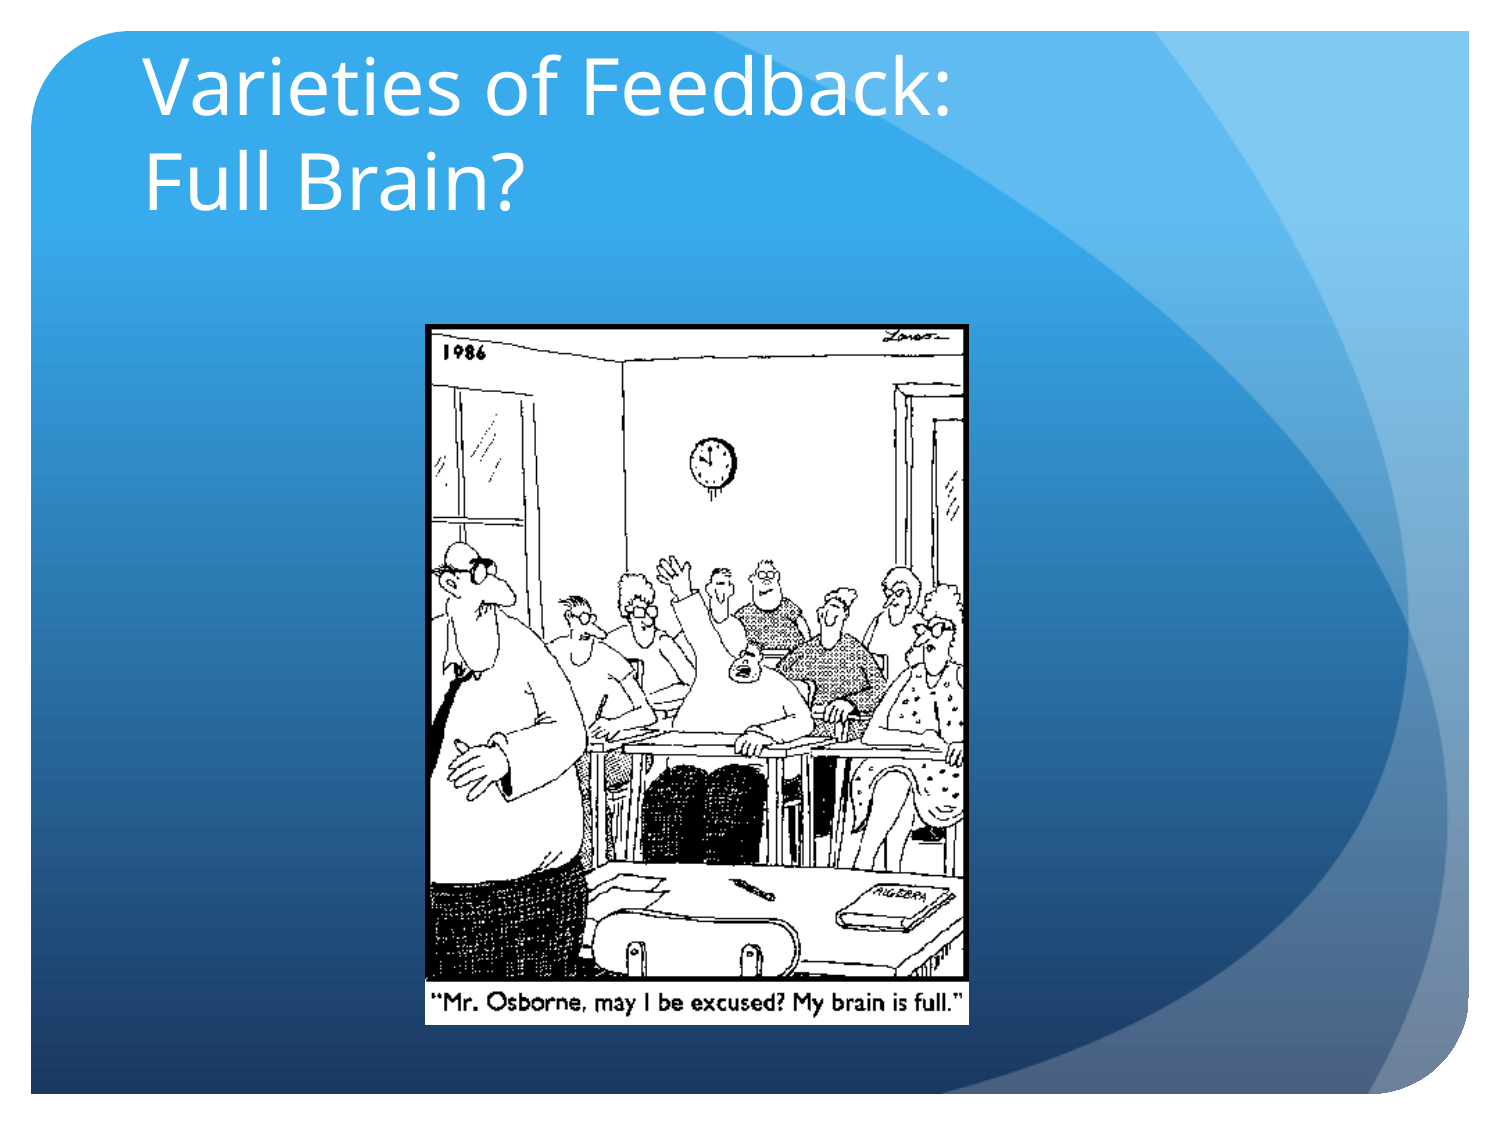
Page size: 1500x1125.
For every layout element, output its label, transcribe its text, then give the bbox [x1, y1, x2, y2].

title Varieties of Feedback: Full Brain? [127, 62, 1372, 234]
picture [24, 30, 1473, 1094]
